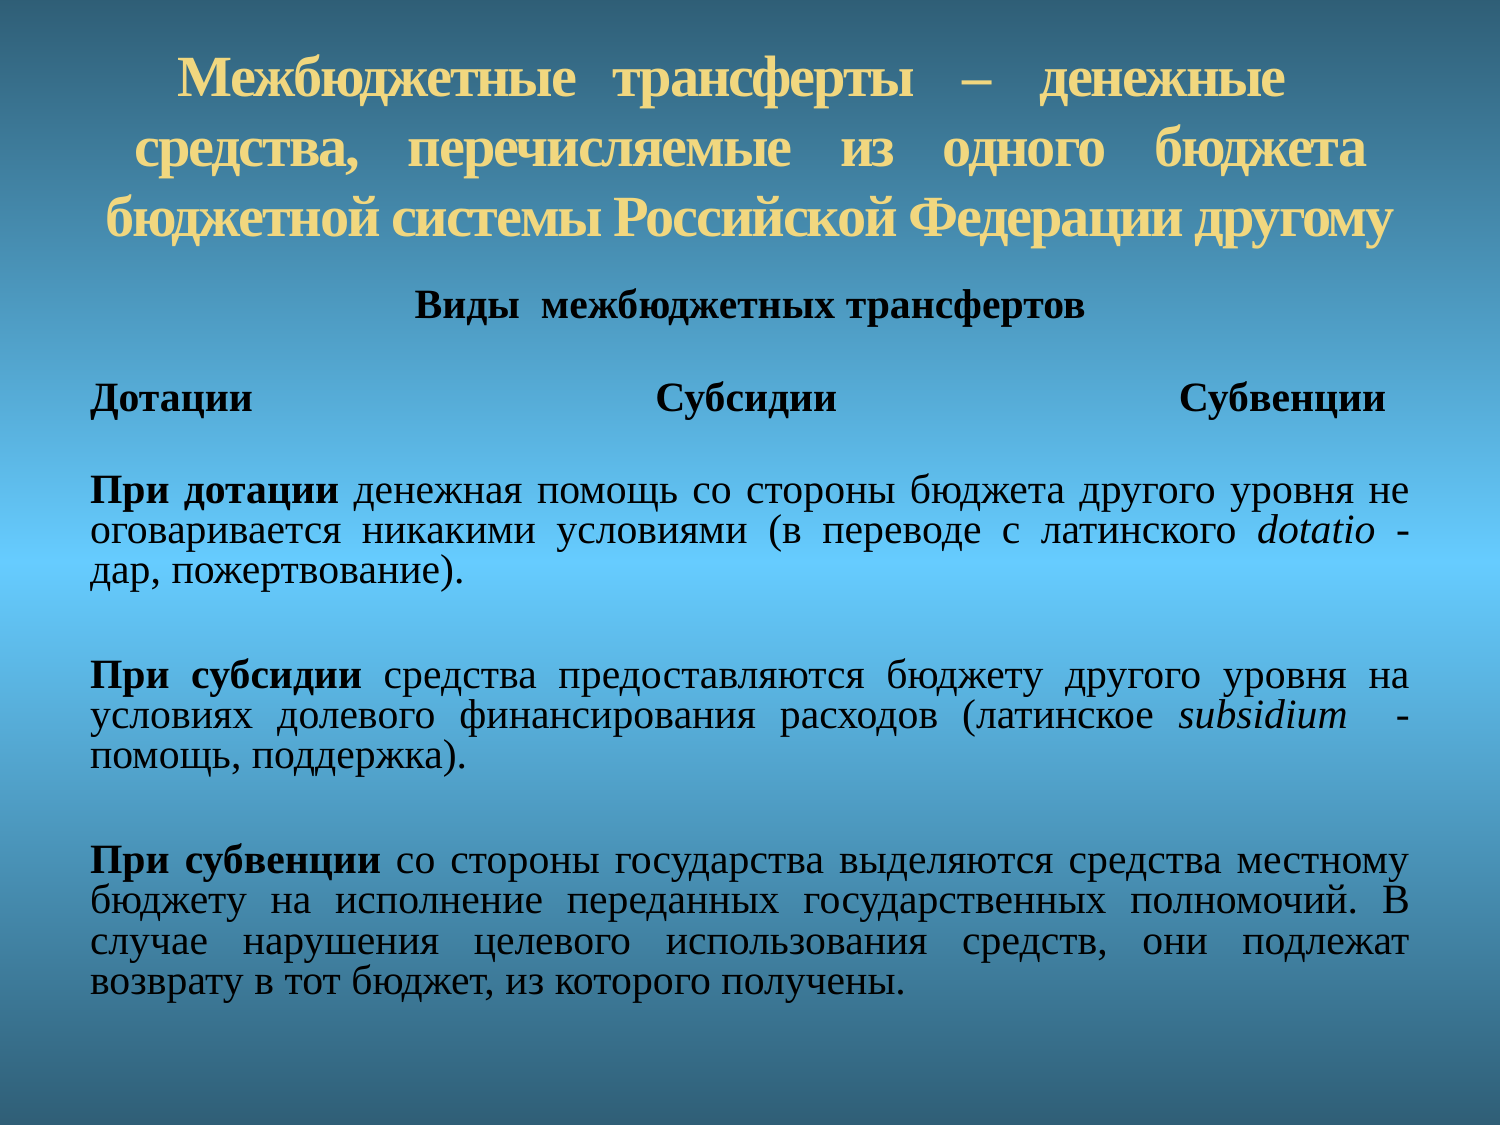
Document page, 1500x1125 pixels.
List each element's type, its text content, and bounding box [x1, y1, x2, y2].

list Виды межбюджетных трансфертов Дотации Субсидии Субвенции При дотации денежная помощь со стороны бюджета другого уровня не оговаривается никакими условиями (в переводе с латинского dotatio - дар, пожертвование). При субсидии средства предоставляются бюджету другого уровня на условиях долевого финансирования расходов (латинское subsidium - помощь, поддержка). При субвенции со стороны государства выделяются средства местному бюджету на исполнение переданных государственных полномочий. В случае нарушения целевого использования средств, они подлежат возврату в тот бюджет, из которого получены. [75, 278, 1425, 1106]
title Межбюджетные трансферты – денежные средства, перечисляемые из одного бюджета бюджетной системы Российской Федерации другому [74, 24, 1425, 256]
